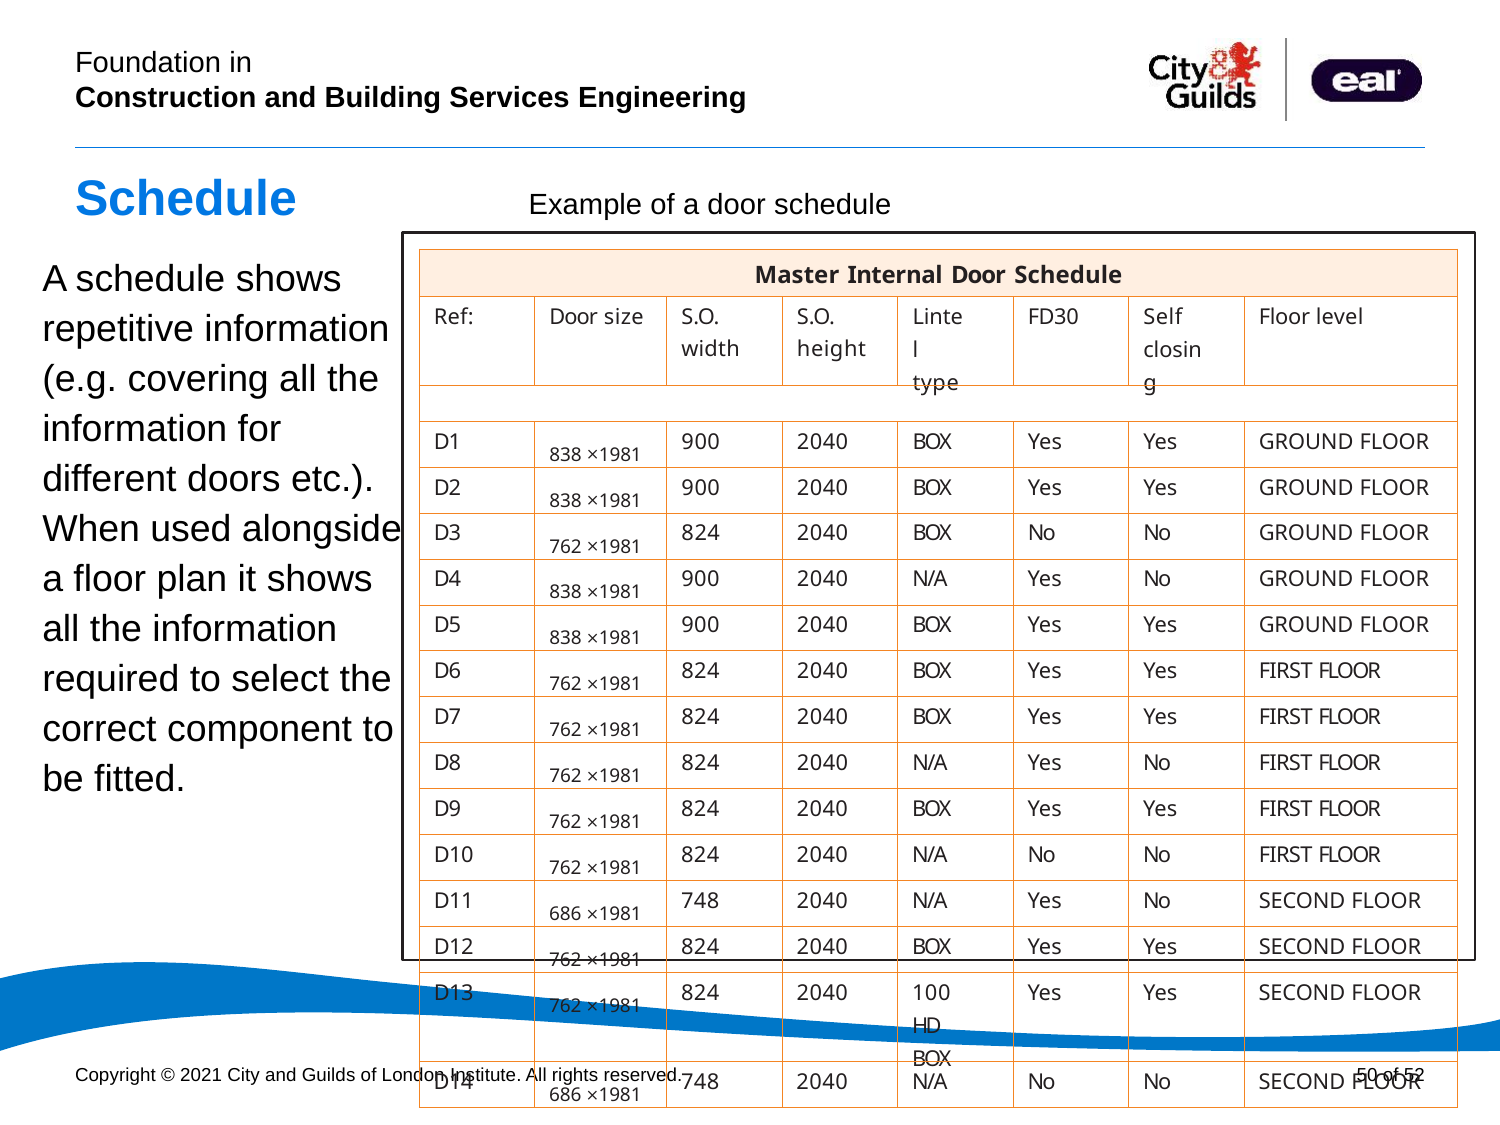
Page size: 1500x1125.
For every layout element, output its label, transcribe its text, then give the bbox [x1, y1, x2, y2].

table_cell Floor level [1245, 297, 1457, 385]
table_cell D14 [420, 1062, 534, 1107]
table_cell 762 ×1981 [535, 973, 666, 1061]
table_cell No [1014, 514, 1128, 559]
picture [1149, 38, 1422, 121]
table_cell 2040 [783, 835, 897, 880]
table_cell SECOND FLOOR [1245, 1062, 1457, 1107]
table_cell BOX [898, 468, 1013, 513]
table_cell BOX [898, 789, 1013, 834]
table_cell Yes [1014, 422, 1128, 467]
table_cell BOX [898, 651, 1013, 696]
title Schedule [74, 165, 1426, 229]
table_cell Yes [1014, 468, 1128, 513]
table_cell N/A [898, 560, 1013, 605]
text_box [402, 232, 1476, 960]
table_cell No [1129, 835, 1244, 880]
table_cell 2040 [783, 789, 897, 834]
table_cell D9 [420, 789, 534, 834]
table_cell 762 ×1981 [535, 789, 666, 834]
table_cell FIRST FLOOR [1245, 835, 1457, 880]
table_cell Yes [1129, 468, 1244, 513]
table_cell 2040 [783, 927, 897, 972]
table_cell D6 [420, 651, 534, 696]
table_cell Yes [1129, 422, 1244, 467]
table_cell GROUND FLOOR [1245, 422, 1457, 467]
table_cell Ref: [420, 297, 534, 385]
table_cell FIRST FLOOR [1245, 743, 1457, 788]
table_cell No [1129, 560, 1244, 605]
table_cell N/A [898, 743, 1013, 788]
table_cell BOX [898, 697, 1013, 742]
table_cell D4 [420, 560, 534, 605]
table_cell 838 ×1981 [535, 422, 666, 467]
table_cell 762 ×1981 [535, 835, 666, 880]
table_cell Yes [1129, 927, 1244, 972]
table_cell Yes [1014, 651, 1128, 696]
table_cell D2 [420, 468, 534, 513]
table_cell 2040 [783, 881, 897, 926]
table_cell Yes [1014, 789, 1128, 834]
table_cell 100 HD BOX [898, 973, 1013, 1061]
table_cell 900 [667, 606, 782, 650]
table_cell 900 [667, 468, 782, 513]
table_cell 900 [667, 560, 782, 605]
table_cell Yes [1014, 743, 1128, 788]
table_cell BOX [898, 422, 1013, 467]
table_cell Yes [1014, 973, 1128, 1061]
table_cell 762 ×1981 [535, 651, 666, 696]
table_cell N/A [898, 881, 1013, 926]
table_cell [420, 386, 1457, 421]
table_cell 762 ×1981 [535, 743, 666, 788]
table_cell D11 [420, 881, 534, 926]
table_cell D3 [420, 514, 534, 559]
table_cell 762 ×1981 [535, 514, 666, 559]
table_cell 2040 [783, 606, 897, 650]
table_cell 2040 [783, 1062, 897, 1107]
table_cell BOX [898, 514, 1013, 559]
table_cell Yes [1014, 927, 1128, 972]
table_cell Yes [1014, 560, 1128, 605]
table_cell S.O. width [667, 297, 782, 385]
table_cell 2040 [783, 514, 897, 559]
table_cell GROUND FLOOR [1245, 514, 1457, 559]
table_cell Self closing [1129, 297, 1244, 385]
table_cell N/A [898, 1062, 1013, 1107]
table_cell 824 [667, 927, 782, 972]
table_cell 824 [667, 789, 782, 834]
table_cell 748 [667, 881, 782, 926]
table_cell 824 [667, 973, 782, 1061]
table_cell No [1129, 881, 1244, 926]
table_cell 824 [667, 697, 782, 742]
table_cell 2040 [783, 560, 897, 605]
table_cell 686 ×1981 [535, 1062, 666, 1107]
table_cell Yes [1129, 789, 1244, 834]
table_cell Yes [1129, 697, 1244, 742]
table_header Master Internal Door Schedule [420, 250, 1457, 296]
table_cell No [1129, 514, 1244, 559]
table_cell 824 [667, 835, 782, 880]
table_cell Door size [535, 297, 666, 385]
table_cell No [1014, 835, 1128, 880]
table_cell 2040 [783, 422, 897, 467]
table_cell 838 ×1981 [535, 468, 666, 513]
table_cell SECOND FLOOR [1245, 973, 1457, 1061]
table_cell 762 ×1981 [535, 927, 666, 972]
table_cell GROUND FLOOR [1245, 468, 1457, 513]
table_cell 2040 [783, 743, 897, 788]
table_cell FD30 [1014, 297, 1128, 385]
table_cell GROUND FLOOR [1245, 560, 1457, 605]
table_cell Yes [1014, 697, 1128, 742]
table_cell 2040 [783, 651, 897, 696]
table_cell D5 [420, 606, 534, 650]
table_cell 686 ×1981 [535, 881, 666, 926]
table_cell 762 ×1981 [535, 697, 666, 742]
table_cell Lintel type [898, 297, 1013, 385]
table_cell D7 [420, 697, 534, 742]
table_cell FIRST FLOOR [1245, 789, 1457, 834]
table_cell Yes [1129, 973, 1244, 1061]
table_cell D8 [420, 743, 534, 788]
table_cell D10 [420, 835, 534, 880]
table_cell GROUND FLOOR [1245, 606, 1457, 650]
table_cell 2040 [783, 697, 897, 742]
table_cell SECOND FLOOR [1245, 881, 1457, 926]
table_cell 2040 [783, 468, 897, 513]
table_cell S.O. height [783, 297, 897, 385]
table_cell N/A [898, 835, 1013, 880]
table_cell No [1129, 1062, 1244, 1107]
table_cell FIRST FLOOR [1245, 651, 1457, 696]
table_cell Yes [1014, 606, 1128, 650]
table_cell D13 [420, 973, 534, 1061]
table_cell 2040 [783, 973, 897, 1061]
table_cell No [1014, 1062, 1128, 1107]
table_cell 824 [667, 743, 782, 788]
list A schedule shows repetitive information (e.g. covering all the information for different doors etc.). When used alongside a floor plan it shows all the information required to select the correct component to be fitted. [42, 248, 402, 811]
table_cell Yes [1129, 606, 1244, 650]
table_cell 900 [667, 422, 782, 467]
table_cell Yes [1129, 651, 1244, 696]
table_cell 748 [667, 1062, 782, 1107]
table_cell D1 [420, 422, 534, 467]
table_cell BOX [898, 927, 1013, 972]
table_cell 838 ×1981 [535, 606, 666, 650]
table_cell 824 [667, 651, 782, 696]
table_cell 824 [667, 514, 782, 559]
table_cell SECOND FLOOR [1245, 927, 1457, 972]
table_cell 838 ×1981 [535, 560, 666, 605]
table_cell BOX [898, 606, 1013, 650]
table_cell D12 [420, 927, 534, 972]
table_cell FIRST FLOOR [1245, 697, 1457, 742]
table_cell No [1129, 743, 1244, 788]
text_box Example of a door schedule [513, 177, 1289, 228]
table_cell Yes [1014, 881, 1128, 926]
